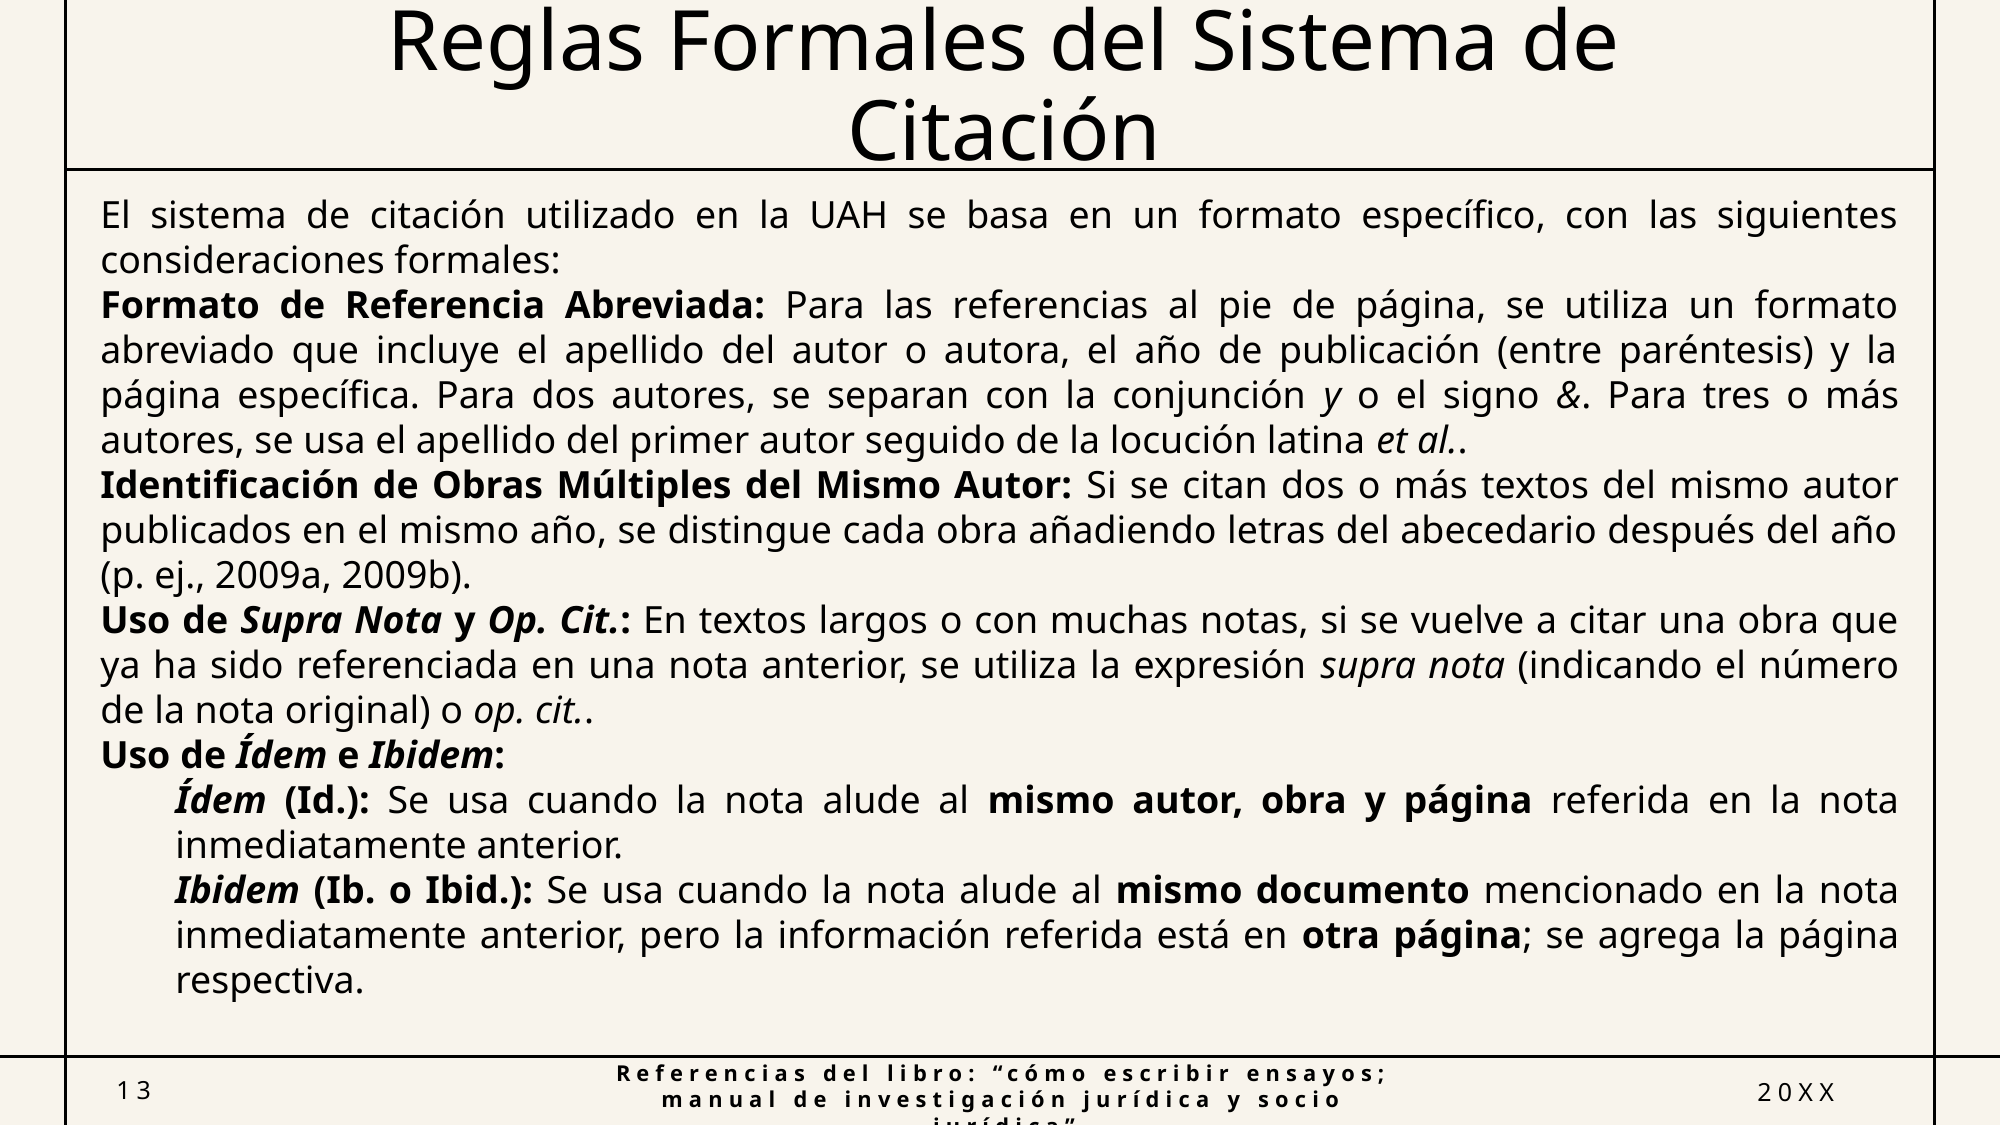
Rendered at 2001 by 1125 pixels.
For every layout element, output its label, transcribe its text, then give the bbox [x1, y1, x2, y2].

footer Referencias del libro: “cómo escribir ensayos; manual de investigación jurídica y socio jurídica” [592, 780, 1417, 1125]
slide_number 13 [101, 1069, 258, 1115]
title Reglas Formales del Sistema de Citación [334, 8, 1674, 168]
slide_number 20XX [1742, 1069, 1899, 1115]
text_box El sistema de citación utilizado en la UAH se basa en un formato específico, con las siguientes consideraciones formales: Formato de Referencia Abreviada: Para las referencias al pie de página, se utiliza un formato abreviado que incluye el apellido del autor o autora, el año de publicación (entre paréntesis) y la página específica. Para dos autores, se separan con la conjunción y o el signo &. Para tres o más autores, se usa el apellido del primer autor seguido de la locución latina et al.. Identificación de Obras Múltiples del Mismo Autor: Si se citan dos o más textos del mismo autor publicados en el mismo año, se distingue cada obra añadiendo letras del abecedario después del año (p. ej., 2009a, 2009b). Uso de Supra Nota y Op. Cit.: En textos largos o con muchas notas, si se vuelve a citar una obra que ya ha sido referenciada en una nota anterior, se utiliza la expresión supra nota (indicando el número de la nota original) o op. cit.. Uso de Ídem e Ibidem: Ídem (Id.): Se usa cuando la nota alude al mismo autor, obra y página referida en la nota inmediatamente anterior. Ibidem (Ib. o Ibid.): Se usa cuando la nota alude al mismo documento mencionado en la nota inmediatamente anterior, pero la información referida está en otra página; se agrega la página respectiva. [85, 183, 1915, 1054]
